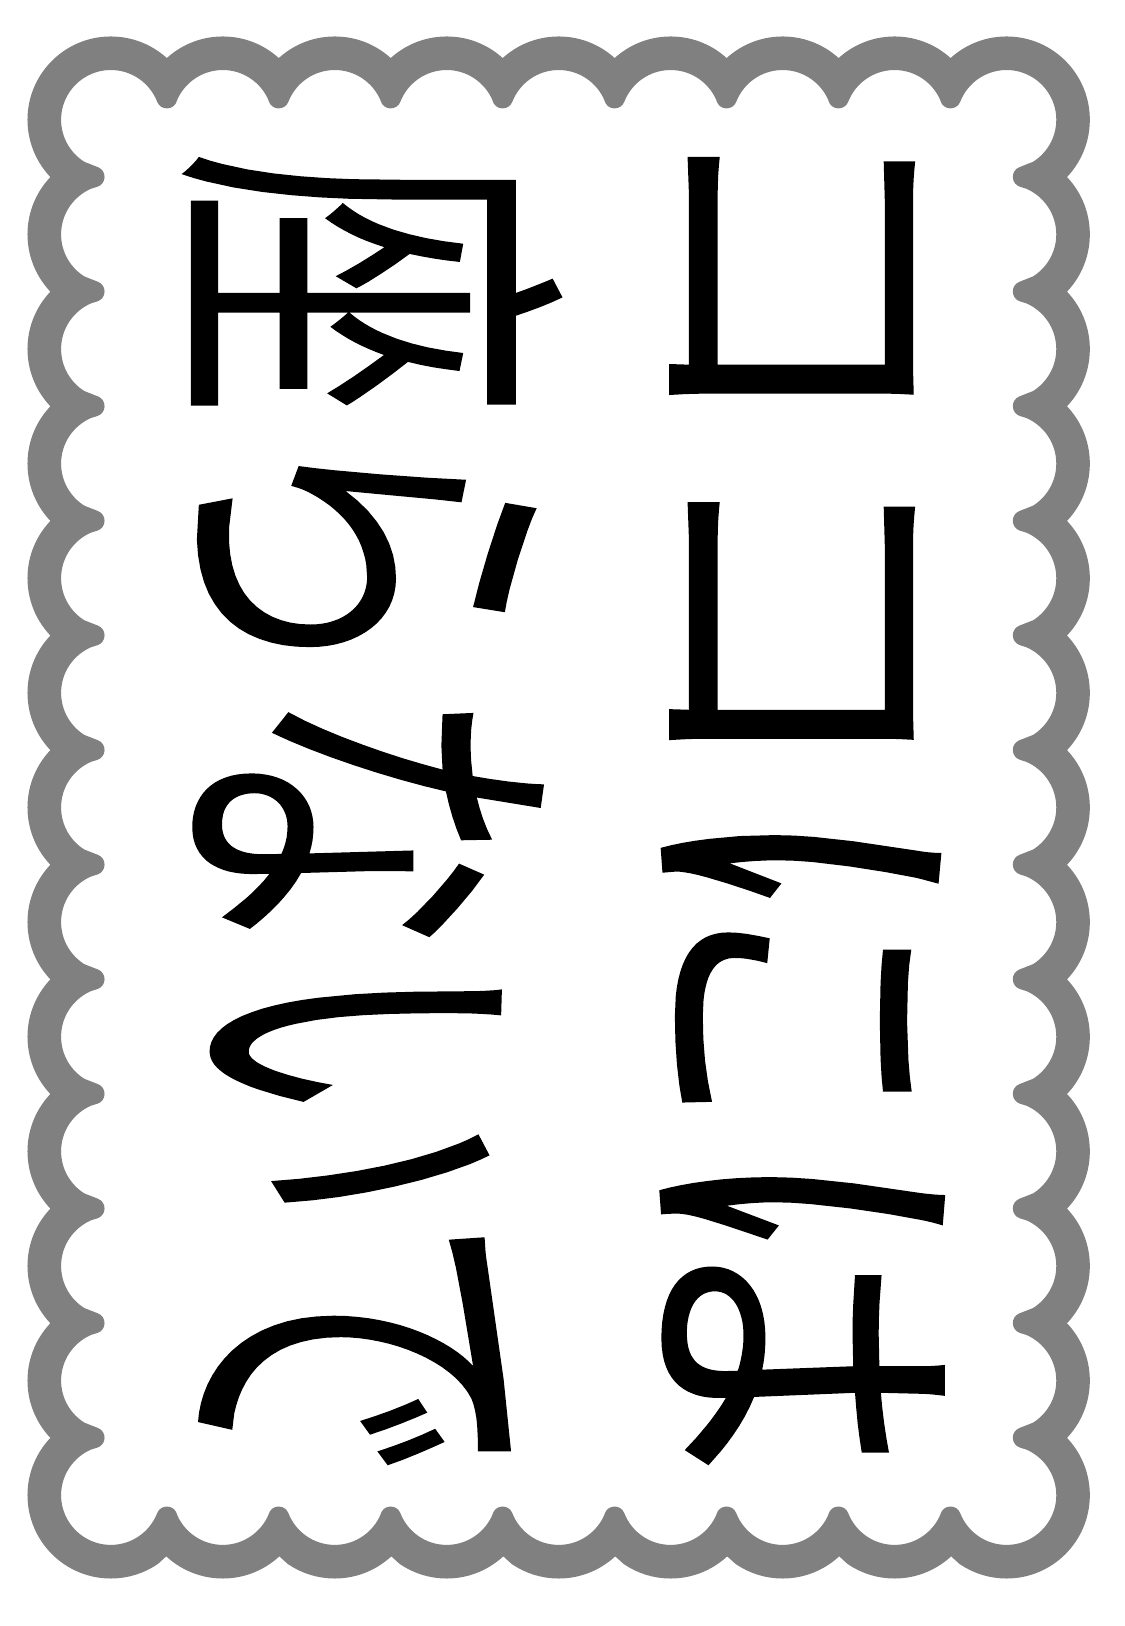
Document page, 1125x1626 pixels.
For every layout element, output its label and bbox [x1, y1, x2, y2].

text_box [35, 44, 1082, 1571]
